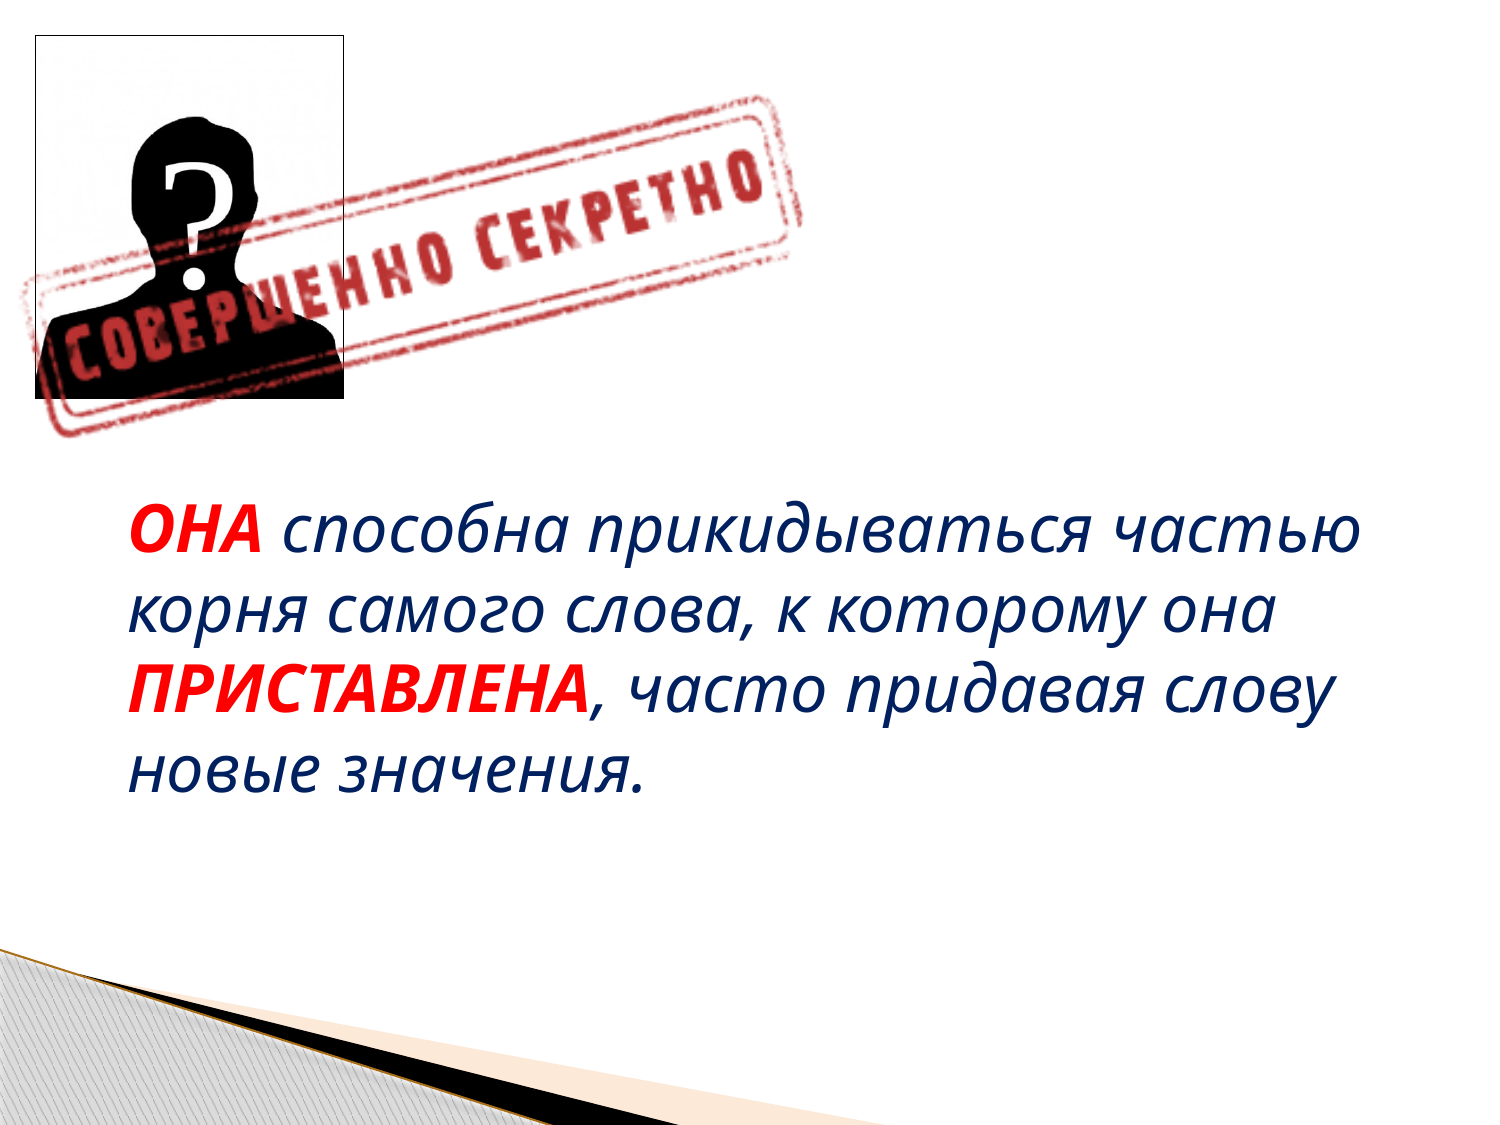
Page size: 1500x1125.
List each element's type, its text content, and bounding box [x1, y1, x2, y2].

text_box ОНА способна прикидываться частью корня самого слова, к которому она ПРИСТАВЛЕНА, часто придавая слову новые значения. [112, 478, 1459, 814]
picture [0, 34, 826, 469]
